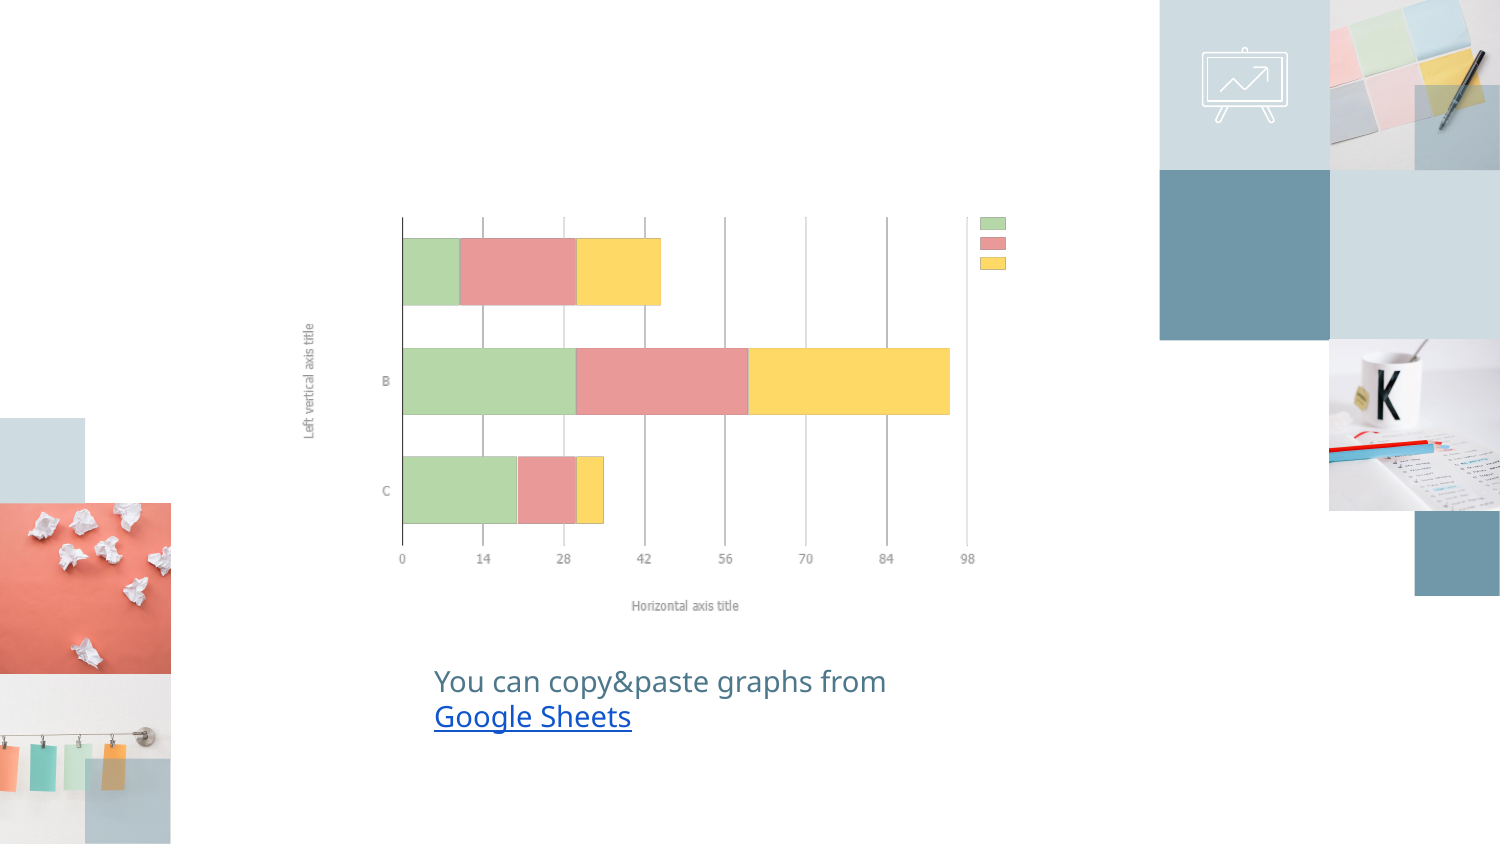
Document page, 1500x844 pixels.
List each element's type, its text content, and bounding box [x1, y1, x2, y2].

list You can copy&paste graphs from Google Sheets [419, 654, 969, 784]
picture [1330, 0, 1500, 170]
picture [0, 503, 171, 844]
picture [1329, 339, 1500, 511]
picture [235, 116, 1134, 647]
